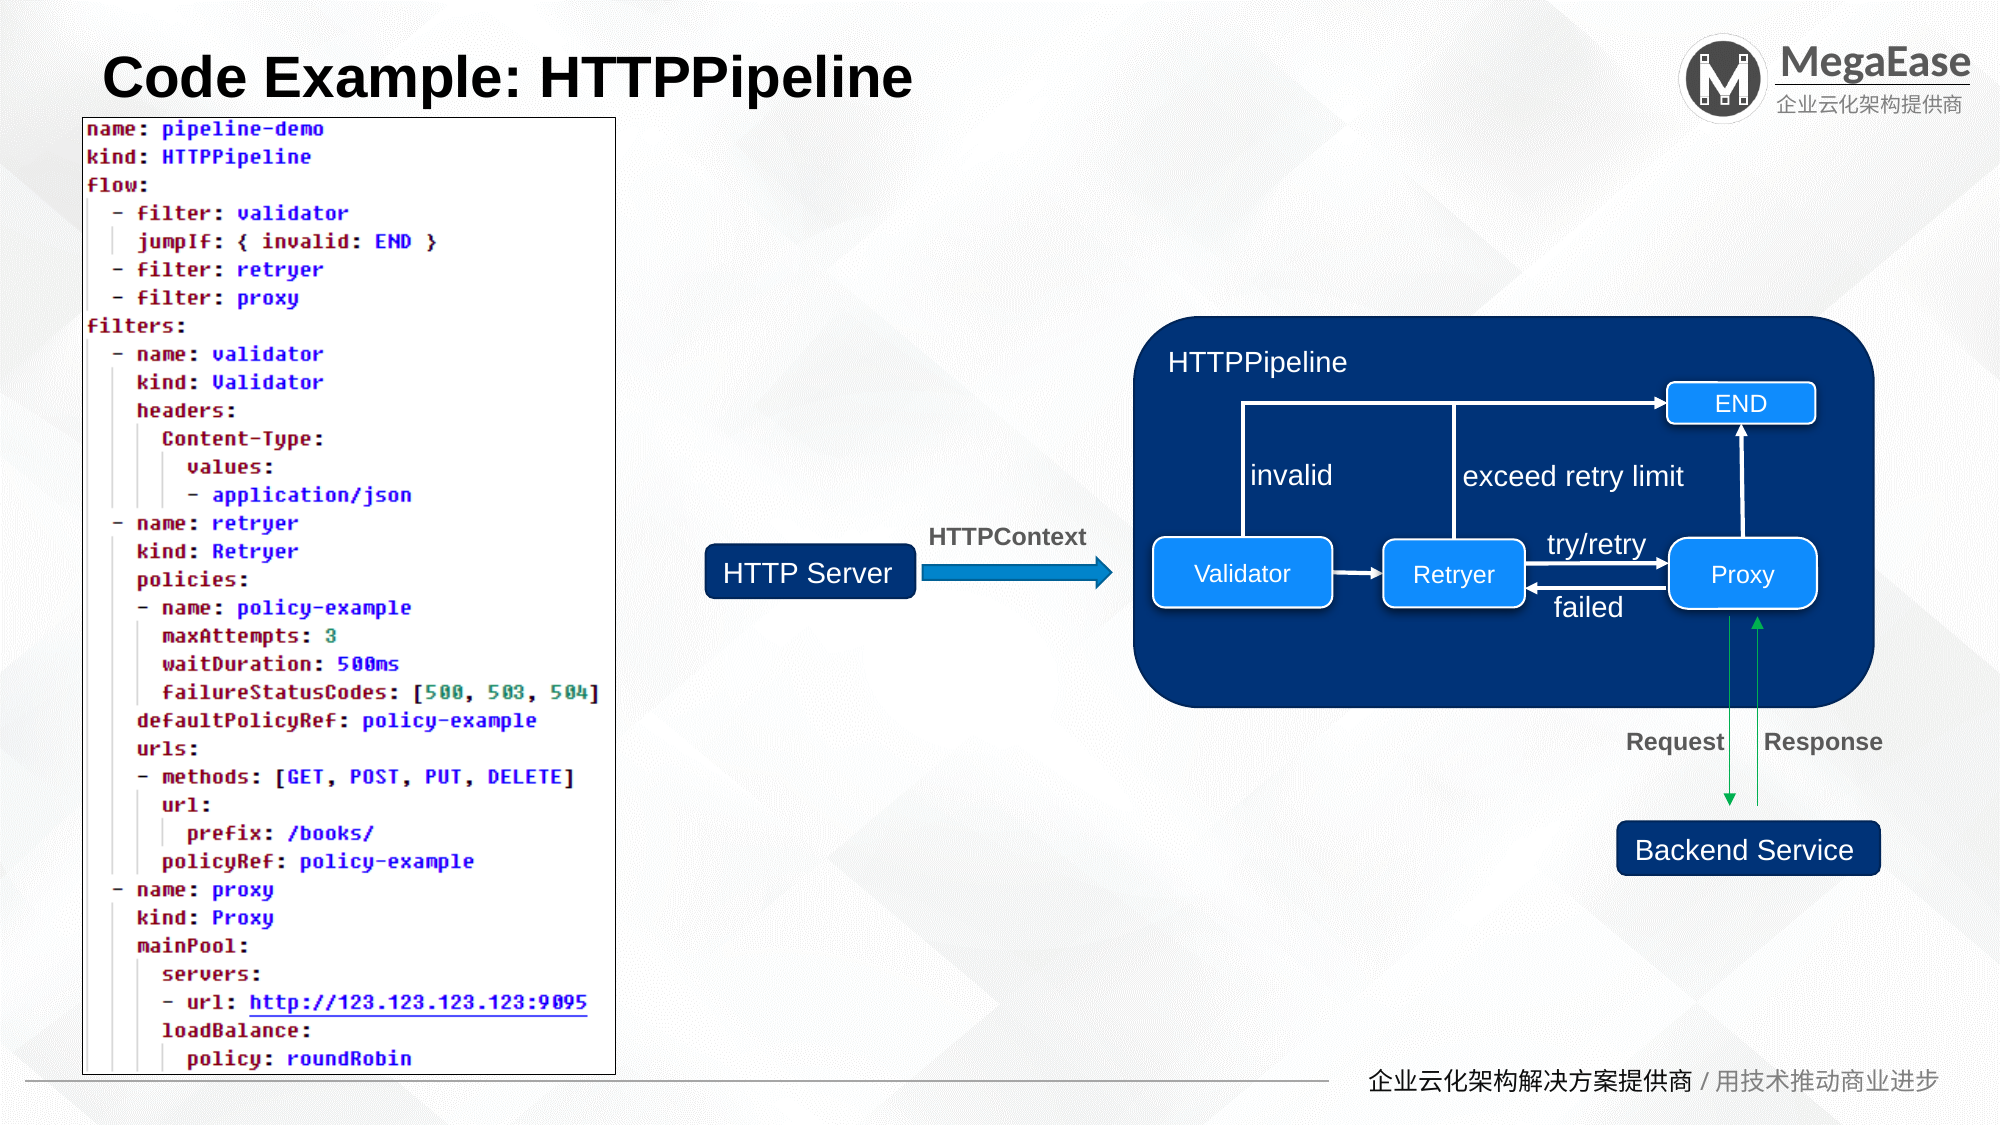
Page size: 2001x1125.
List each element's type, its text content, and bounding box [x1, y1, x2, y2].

picture [0, 0, 2000, 1125]
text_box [705, 317, 1900, 875]
text_box Code Example: HTTPPipeline [87, 32, 930, 117]
